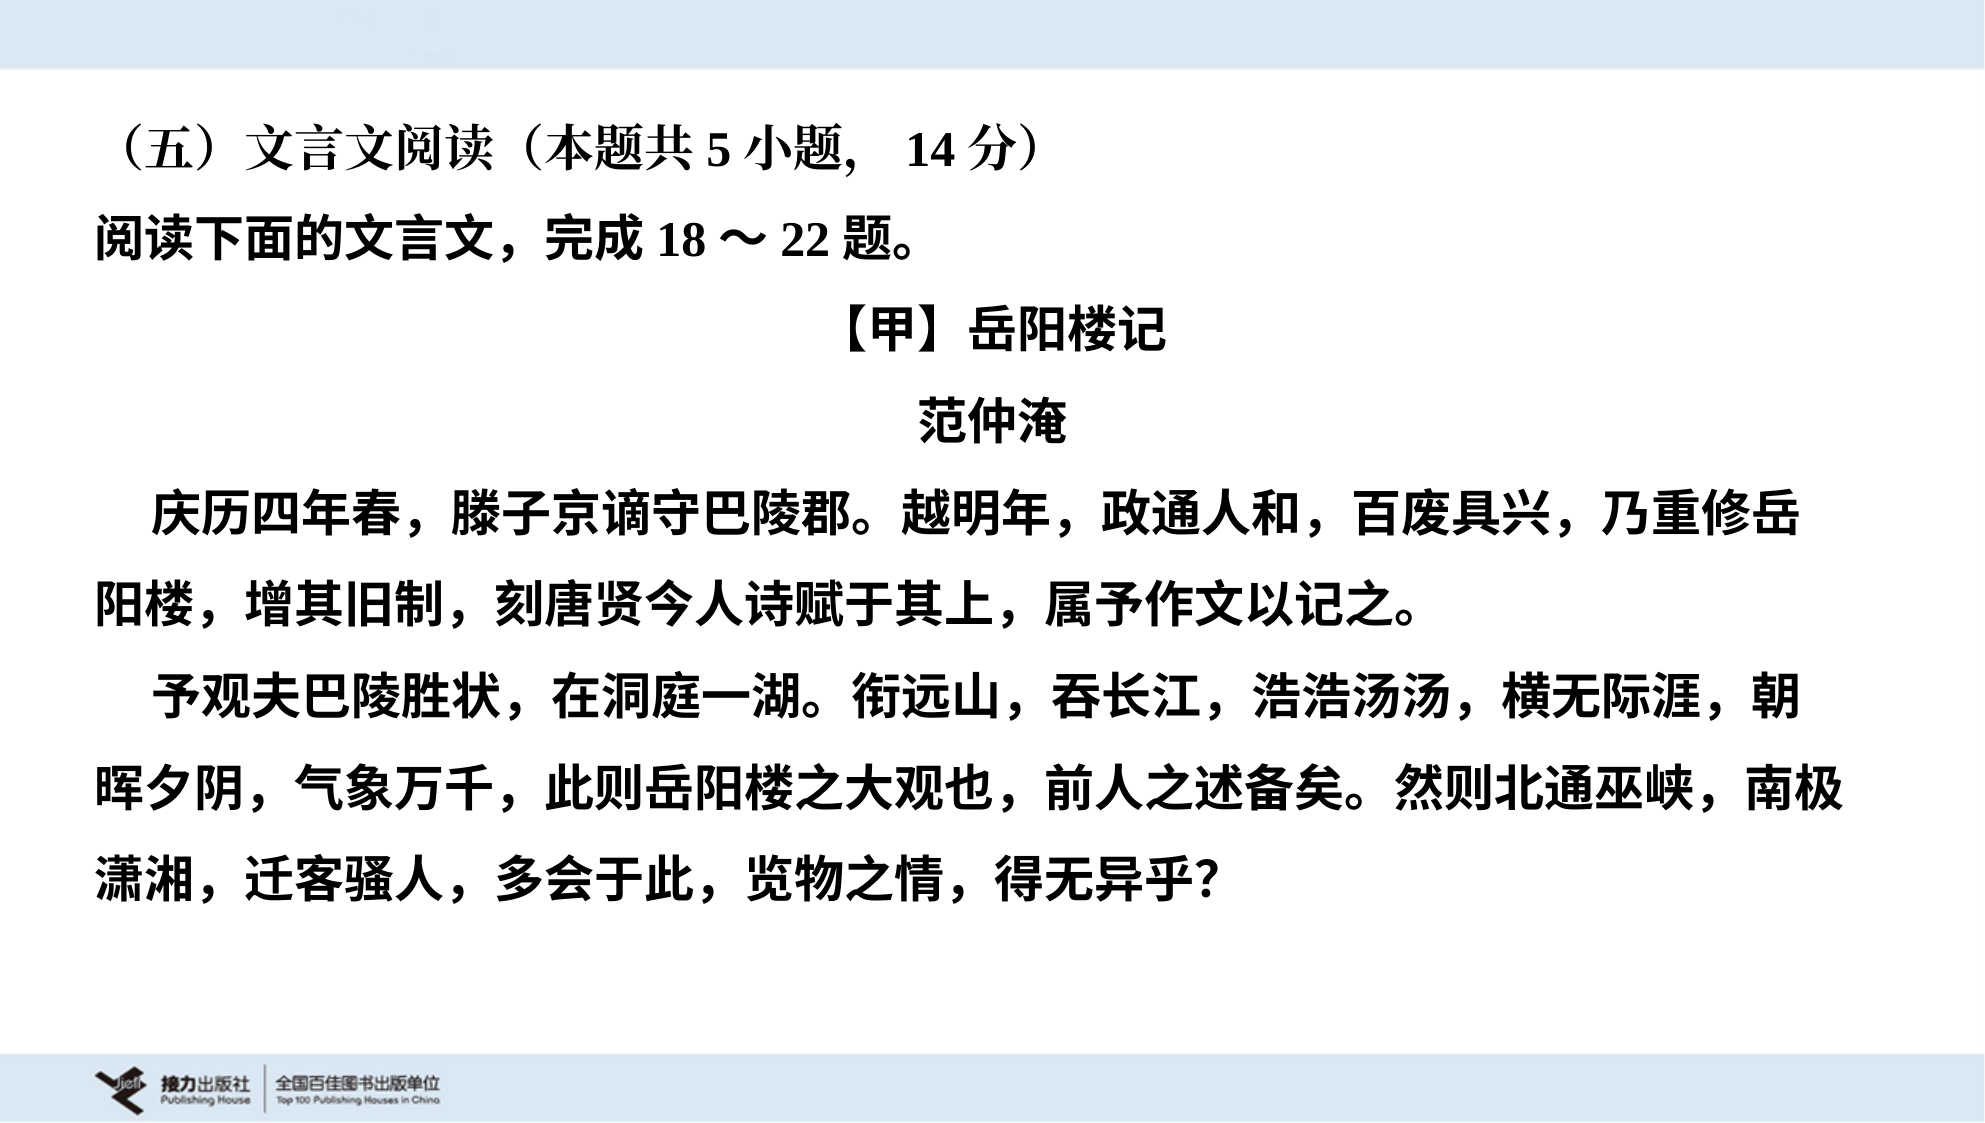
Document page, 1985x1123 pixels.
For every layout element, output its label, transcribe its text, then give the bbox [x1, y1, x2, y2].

text_box （五）文言文阅读（本题共5小题，14分） [94, 88, 1892, 174]
picture [0, 0, 1985, 1122]
text_box 阅读下面的文言文，完成18～22题。 【甲】岳阳楼记 范仲淹 庆历四年春，滕子京谪守巴陵郡。越明年，政通人和，百废具兴，乃重修岳 阳楼，增其旧制，刻唐贤今人诗赋于其上，属予作文以记之。 予观夫巴陵胜状，在洞庭一湖。衔远山，吞长江，浩浩汤汤，横无际涯，朝 晖夕阴，气象万千，此则岳阳楼之大观也，前人之述备矣。然则北通巫峡，南极 潇湘，迁客骚人，多会于此，览物之情，得无异乎？ [94, 174, 1892, 908]
